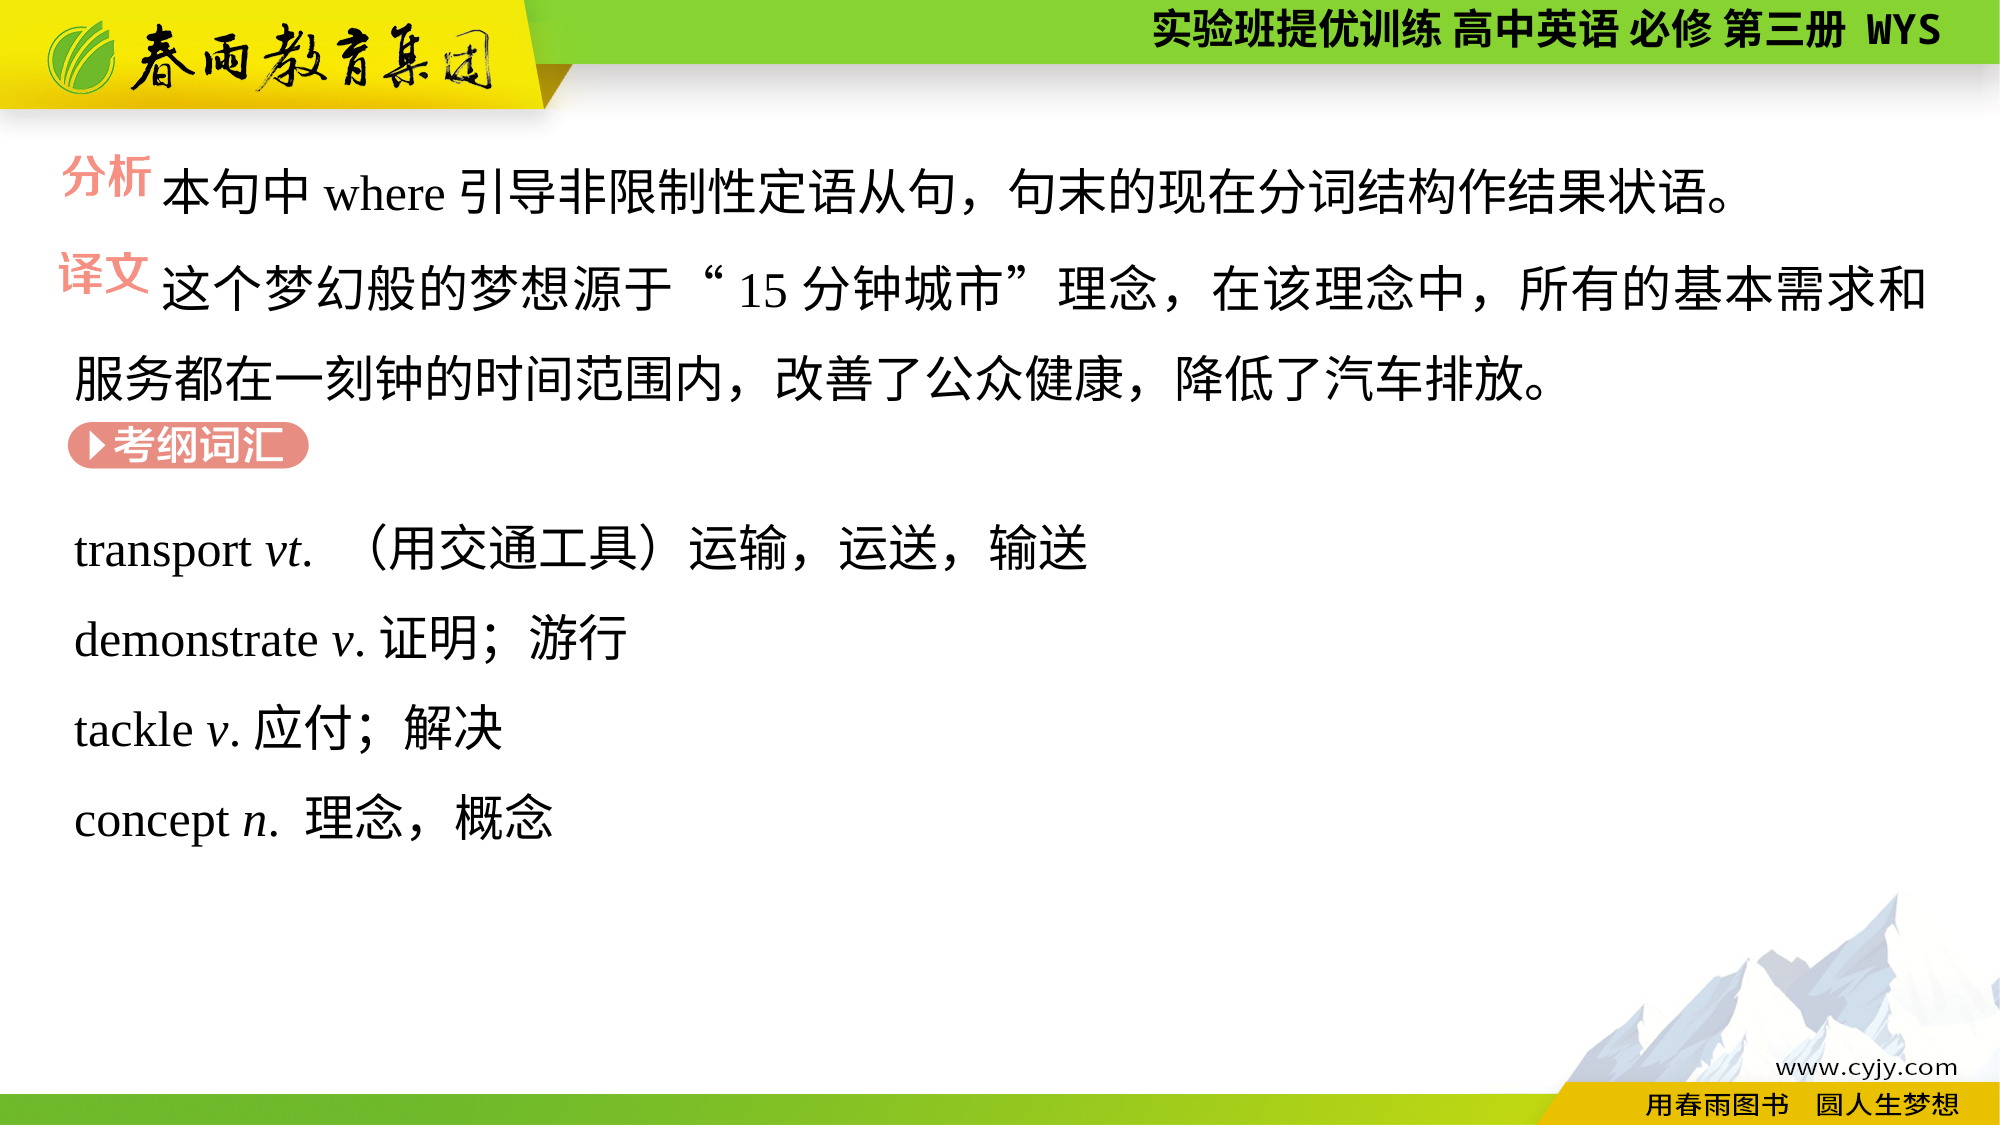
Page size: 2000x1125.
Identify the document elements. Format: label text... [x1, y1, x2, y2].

list 本句中where引导非限制性定语从句，句末的现在分词结构作结果状语。 [59, 122, 1944, 218]
text_box 这个梦幻般的梦想源于“15分钟城市”理念，在该理念中，所有的基本需求和服务都在一刻钟的时间范围内，改善了公众健康，降低了汽车排放。 [59, 219, 1944, 415]
text_box transport vt. （用交通工具）运输，运送，输送 demonstrate v.证明；游行 tackle v.应付；解决 concept n. 理念，概念 [59, 478, 1944, 854]
picture [0, 0, 2000, 1125]
